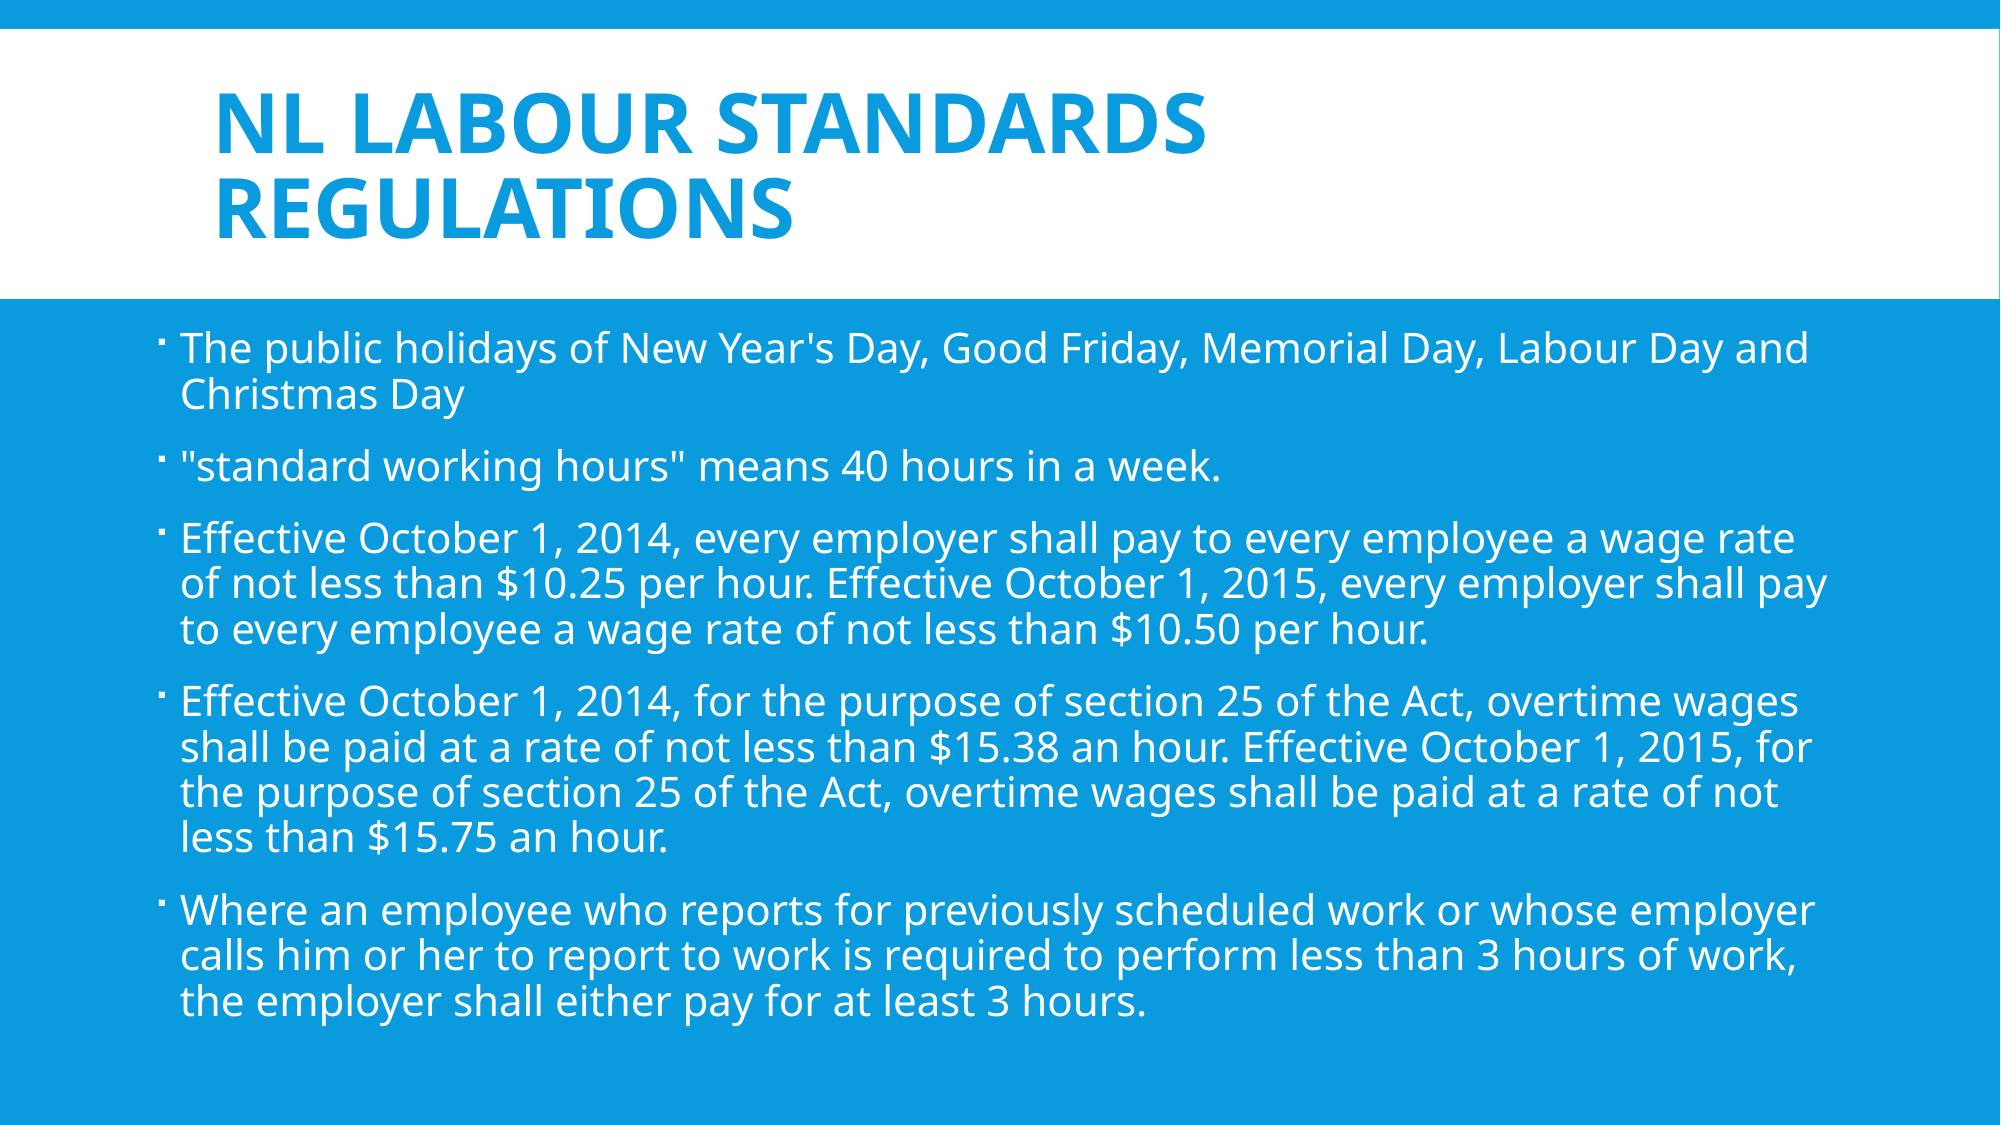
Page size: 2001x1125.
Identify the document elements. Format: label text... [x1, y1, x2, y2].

list The public holidays of New Year's Day, Good Friday, Memorial Day, Labour Day and Christmas Day "standard working hours" means 40 hours in a week. Effective October 1, 2014, every employer shall pay to every employee a wage rate of not less than $10.25 per hour. Effective October 1, 2015, every employer shall pay to every employee a wage rate of not less than $10.50 per hour. Effective October 1, 2014, for the purpose of section 25 of the Act, overtime wages shall be paid at a rate of not less than $15.38 an hour. Effective October 1, 2015, for the purpose of section 25 of the Act, overtime wages shall be paid at a rate of not less than $15.75 an hour. Where an employee who reports for previously scheduled work or whose employer calls him or her to report to work is required to perform less than 3 hours of work, the employer shall either pay for at least 3 hours. [137, 319, 1863, 1034]
title NL Labour Standards Regulations [197, 46, 1803, 295]
